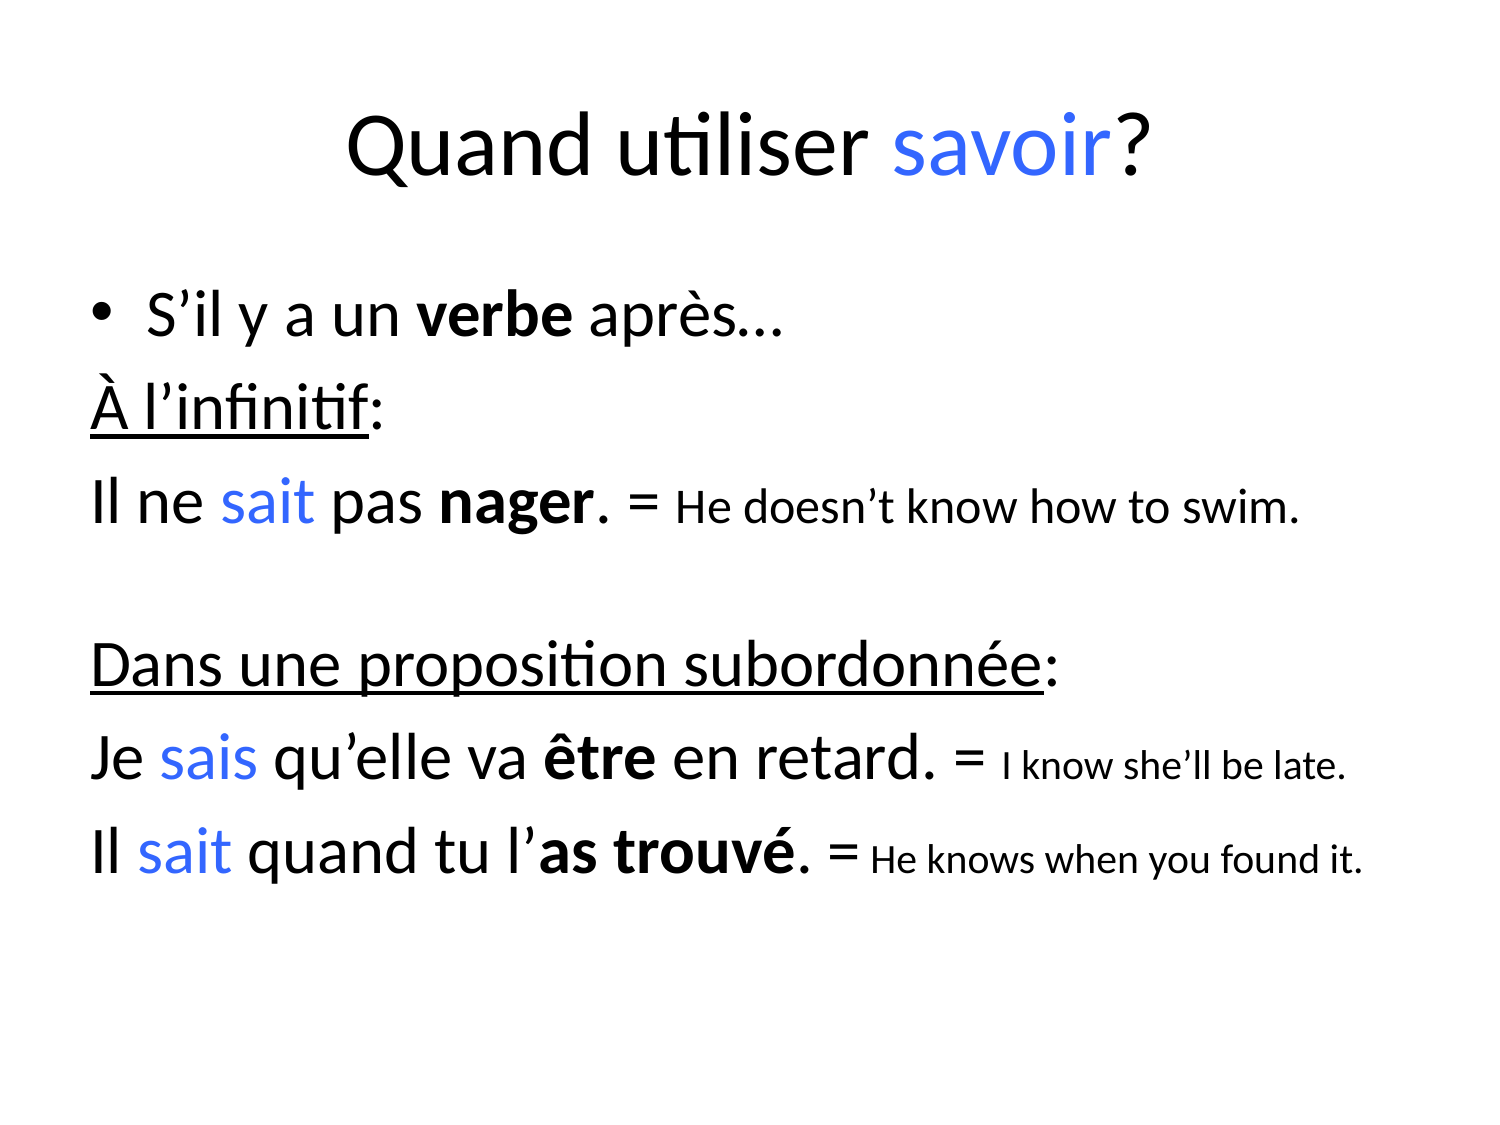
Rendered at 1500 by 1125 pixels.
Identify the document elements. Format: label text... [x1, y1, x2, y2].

title Quand utiliser savoir? [75, 45, 1425, 233]
list S’il y a un verbe après… À l’infinitif: Il ne sait pas nager. = He doesn’t know how to swim. Dans une proposition subordonnée: Je sais qu’elle va être en retard. = I know she’ll be late. Il sait quand tu l’as trouvé. = He knows when you found it. [75, 262, 1425, 1005]
